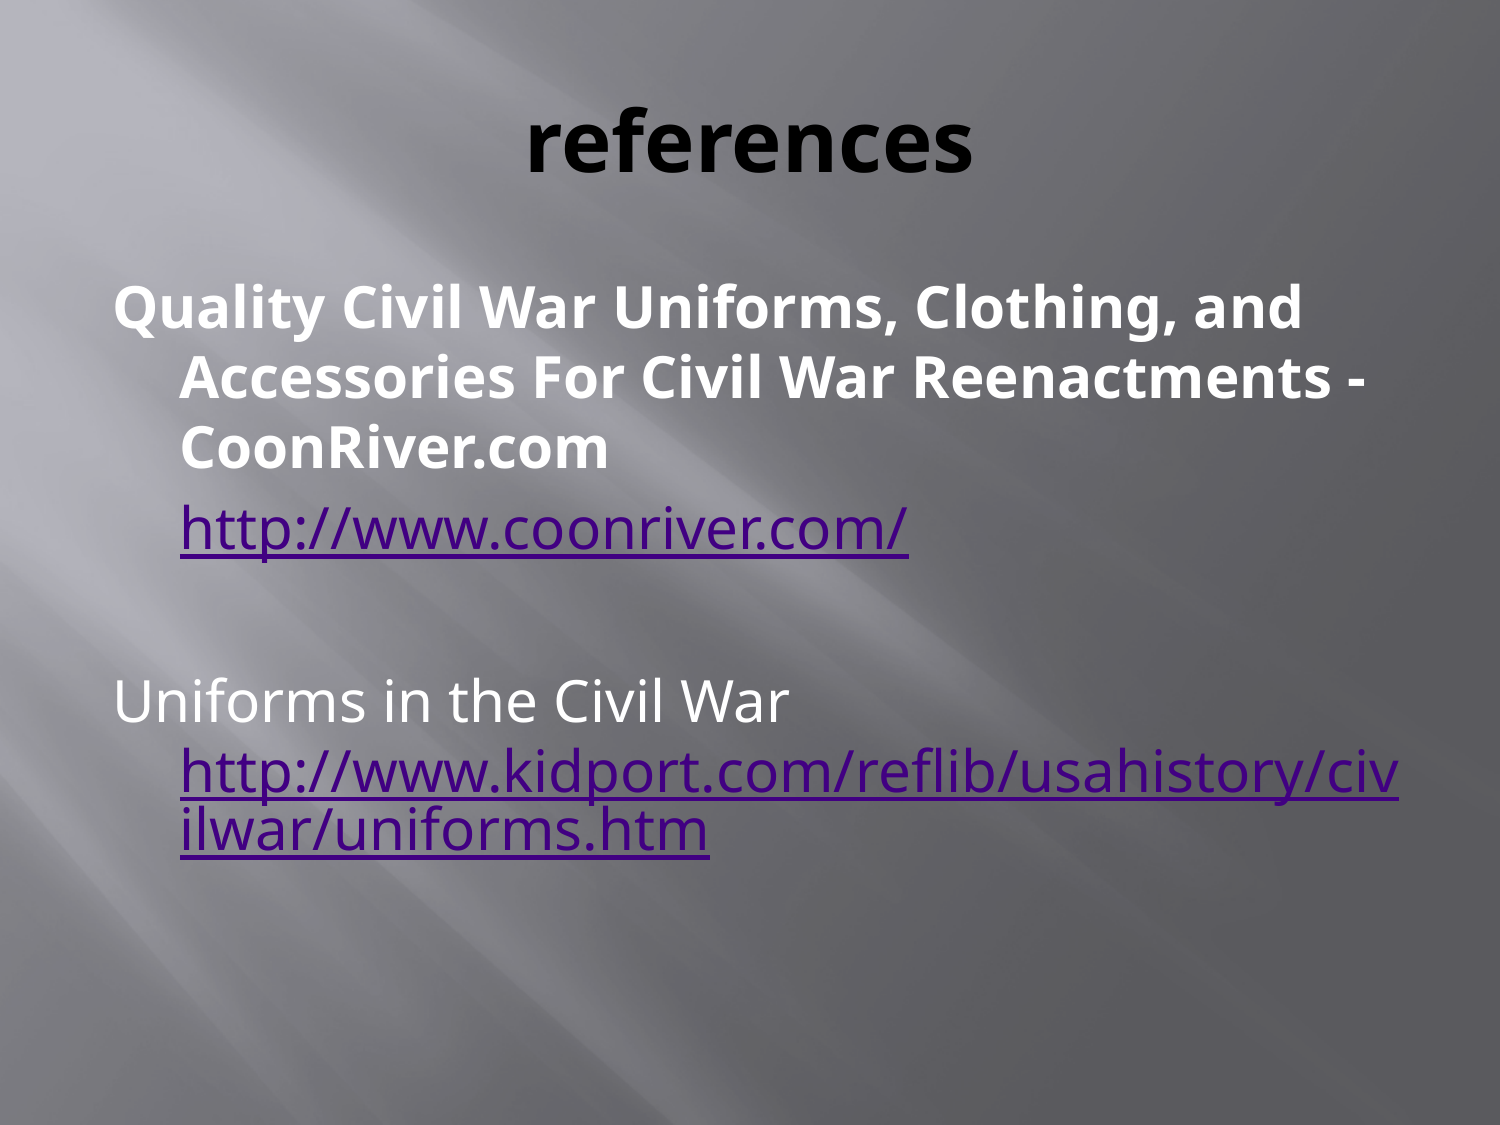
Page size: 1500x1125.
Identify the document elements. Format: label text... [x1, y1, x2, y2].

title references [75, 45, 1425, 233]
list Quality Civil War Uniforms, Clothing, and Accessories For Civil War Reenactments - CoonRiver.com http://www.coonriver.com/ Uniforms in the Civil War http://www.kidport.com/reflib/usahistory/civilwar/uniforms.htm [75, 262, 1425, 1035]
